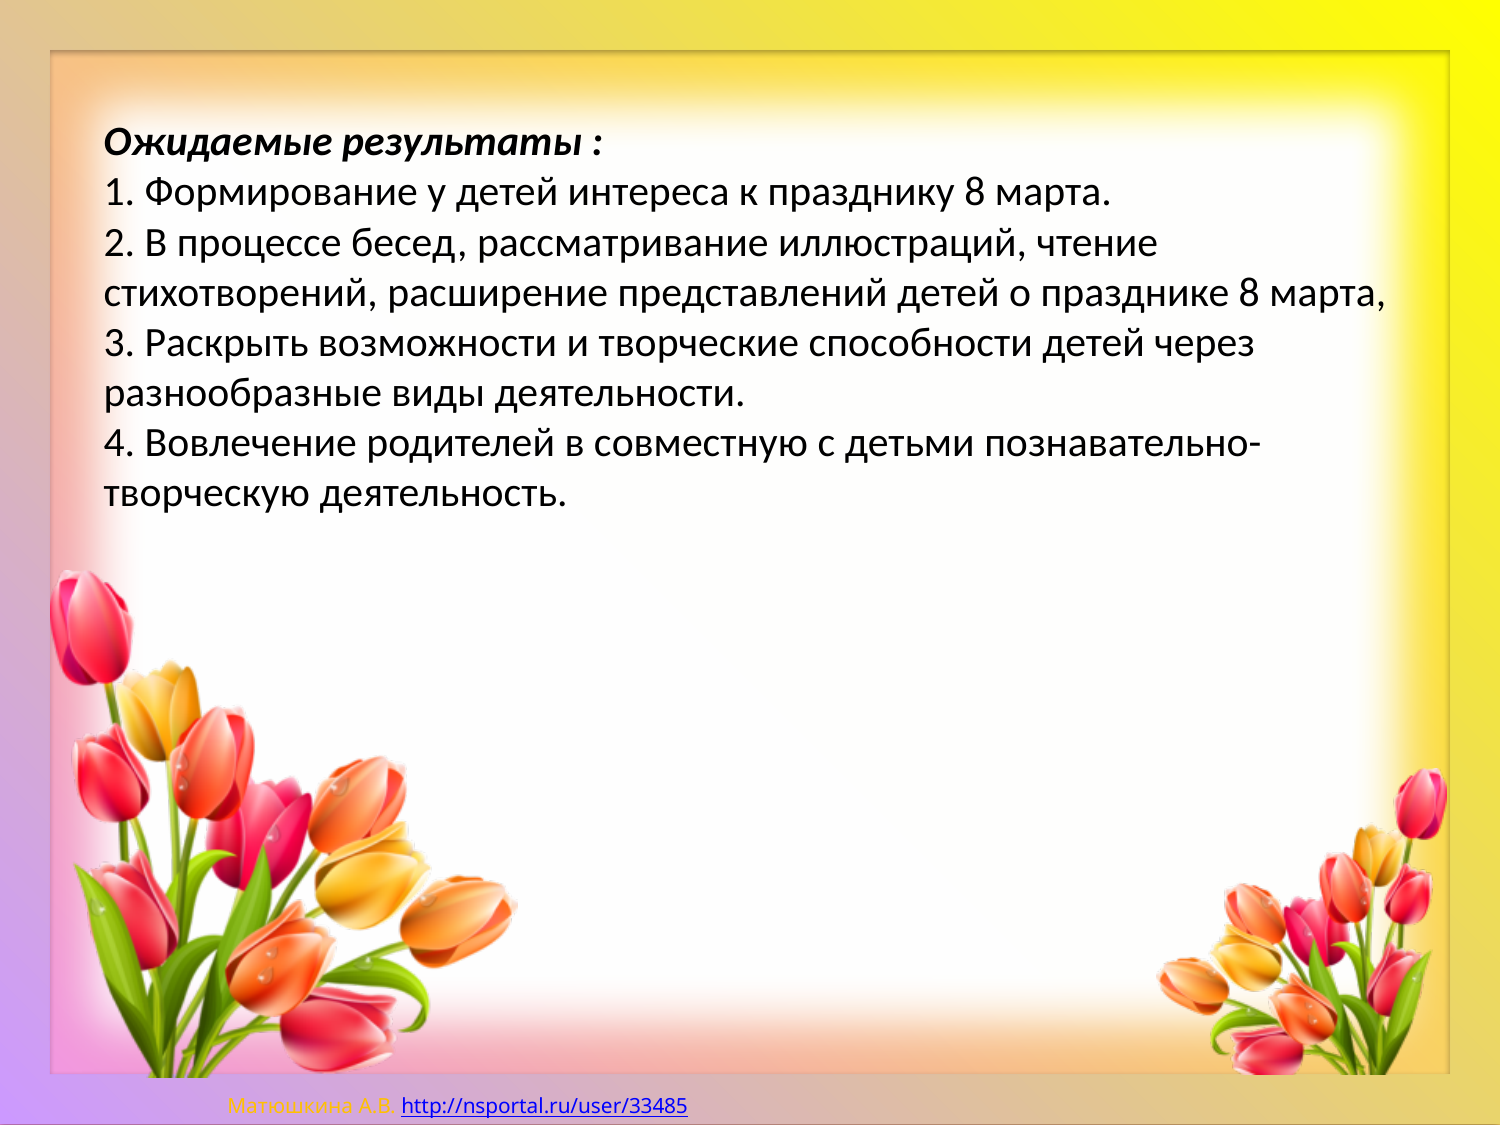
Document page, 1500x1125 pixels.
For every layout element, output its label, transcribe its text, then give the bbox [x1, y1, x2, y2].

picture [1156, 768, 1447, 1075]
title Ожидаемые результаты : 1. Формирование у детей интереса к празднику 8 марта. 2. В процессе бесед, рассматривание иллюстраций, чтение стихотворений, расширение представлений детей о празднике 8 марта, 3. Раскрыть возможности и творческие способности детей через разнообразные виды деятельности. 4. Вовлечение родителей в совместную с детьми познавательно-творческую деятельность. [88, 78, 1439, 551]
picture [50, 570, 518, 1078]
